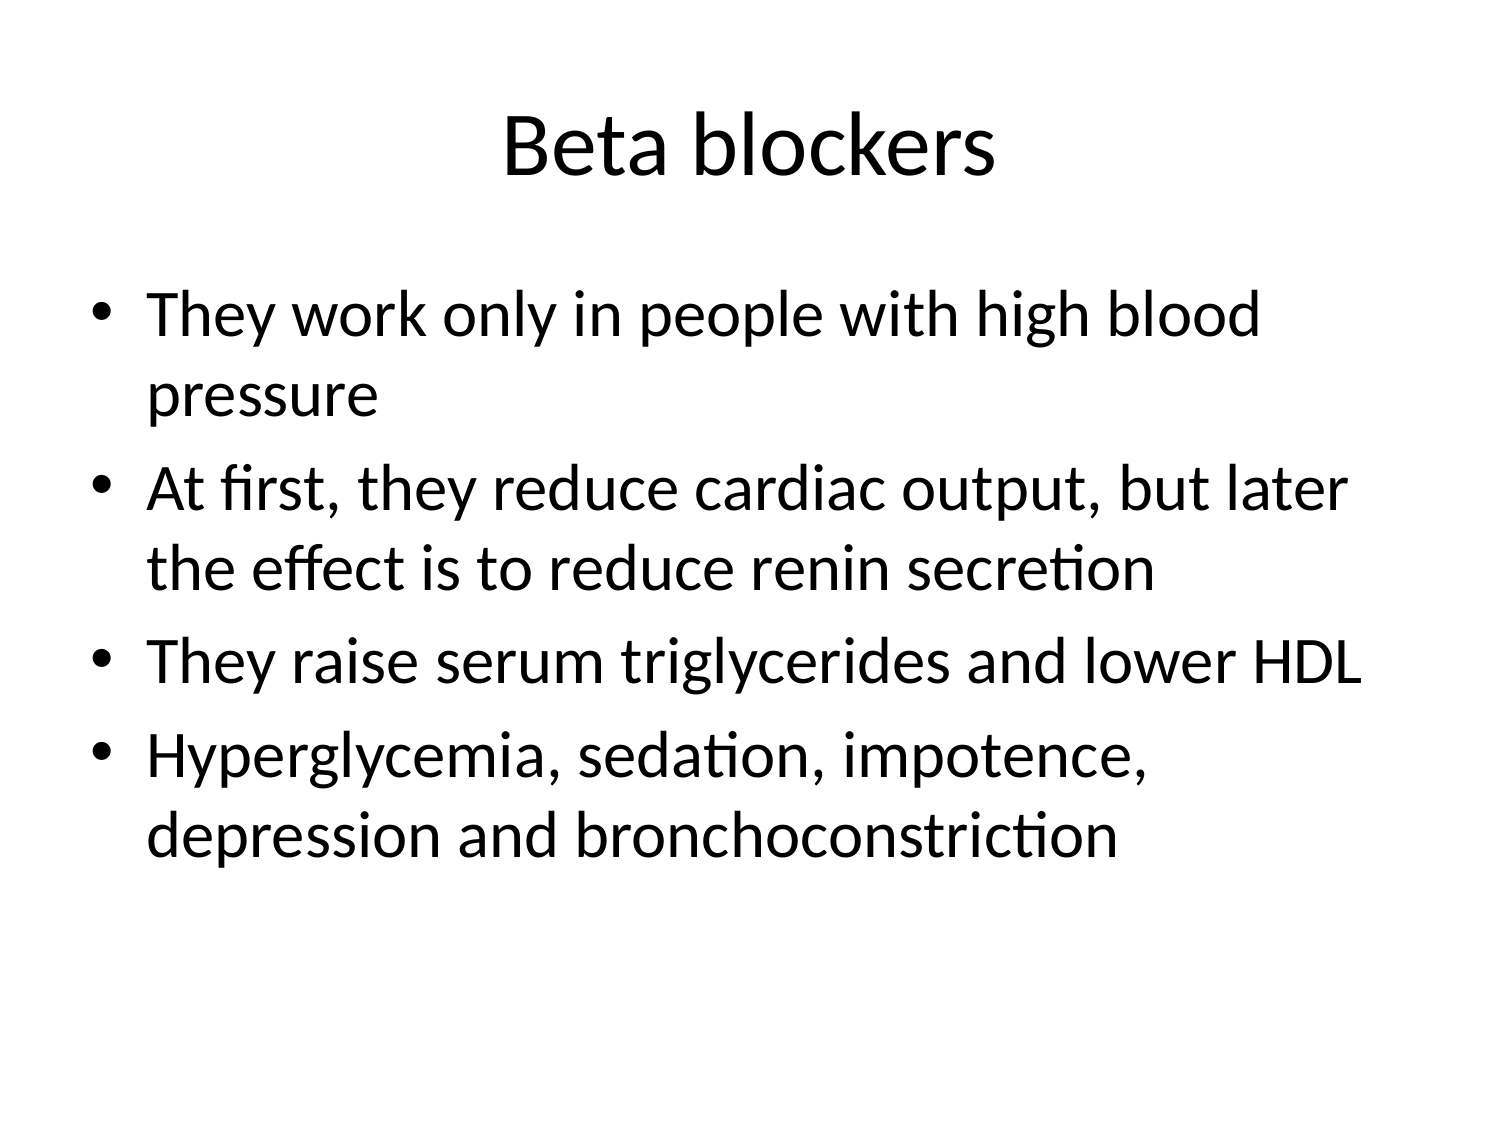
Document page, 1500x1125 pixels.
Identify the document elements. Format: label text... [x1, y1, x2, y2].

list They work only in people with high blood pressure At first, they reduce cardiac output, but later the effect is to reduce renin secretion They raise serum triglycerides and lower HDL Hyperglycemia, sedation, impotence, depression and bronchoconstriction [75, 262, 1425, 1005]
title Beta blockers [75, 45, 1425, 233]
